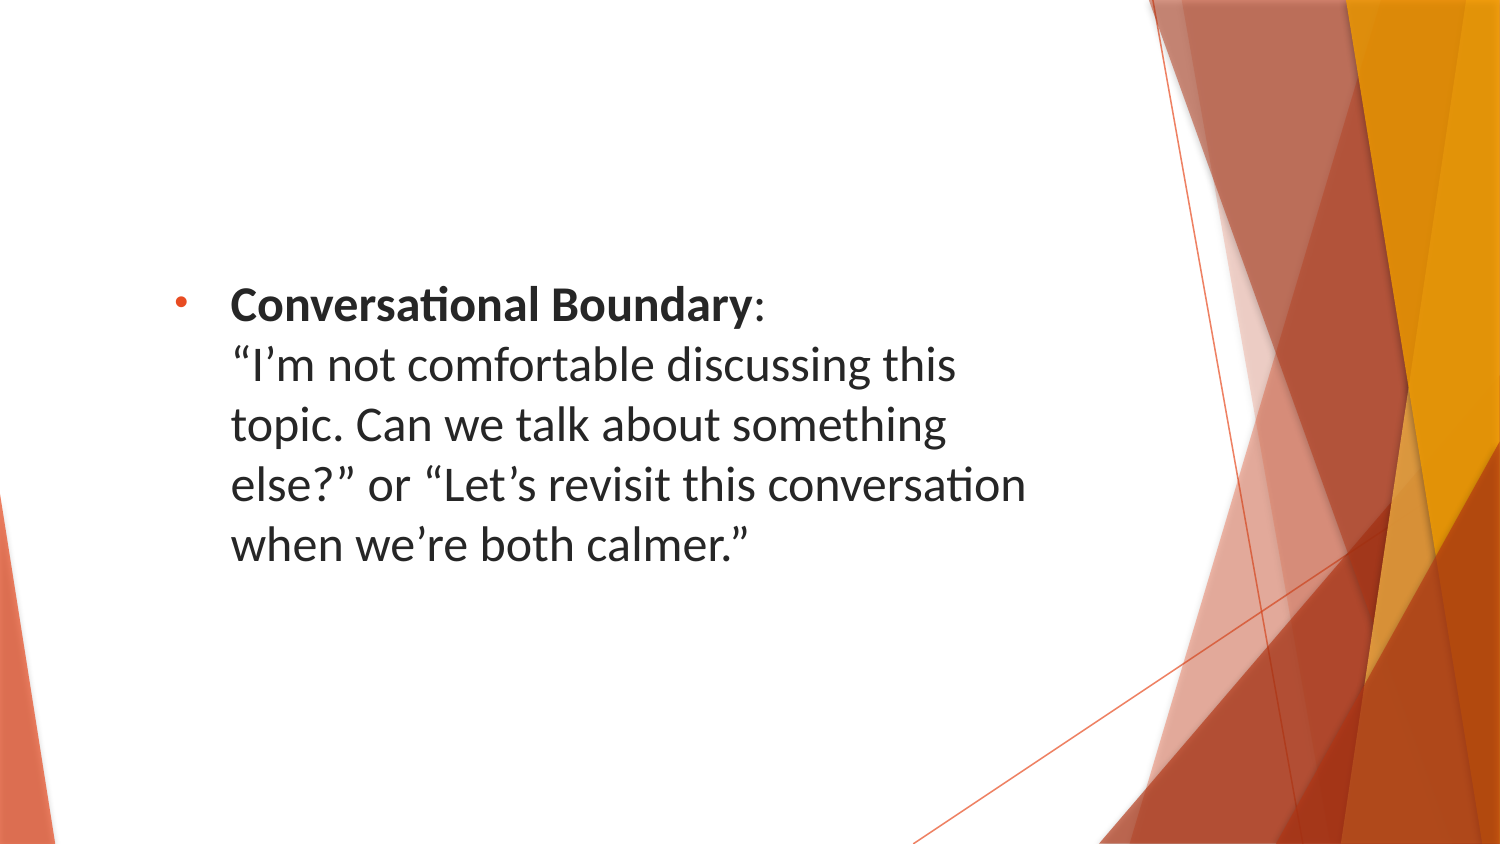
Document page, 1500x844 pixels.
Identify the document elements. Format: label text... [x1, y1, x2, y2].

list Conversational Boundary: “I’m not comfortable discussing this topic. Can we talk about something else?” or “Let’s revisit this conversation when we’re both calmer.” [159, 114, 1058, 729]
